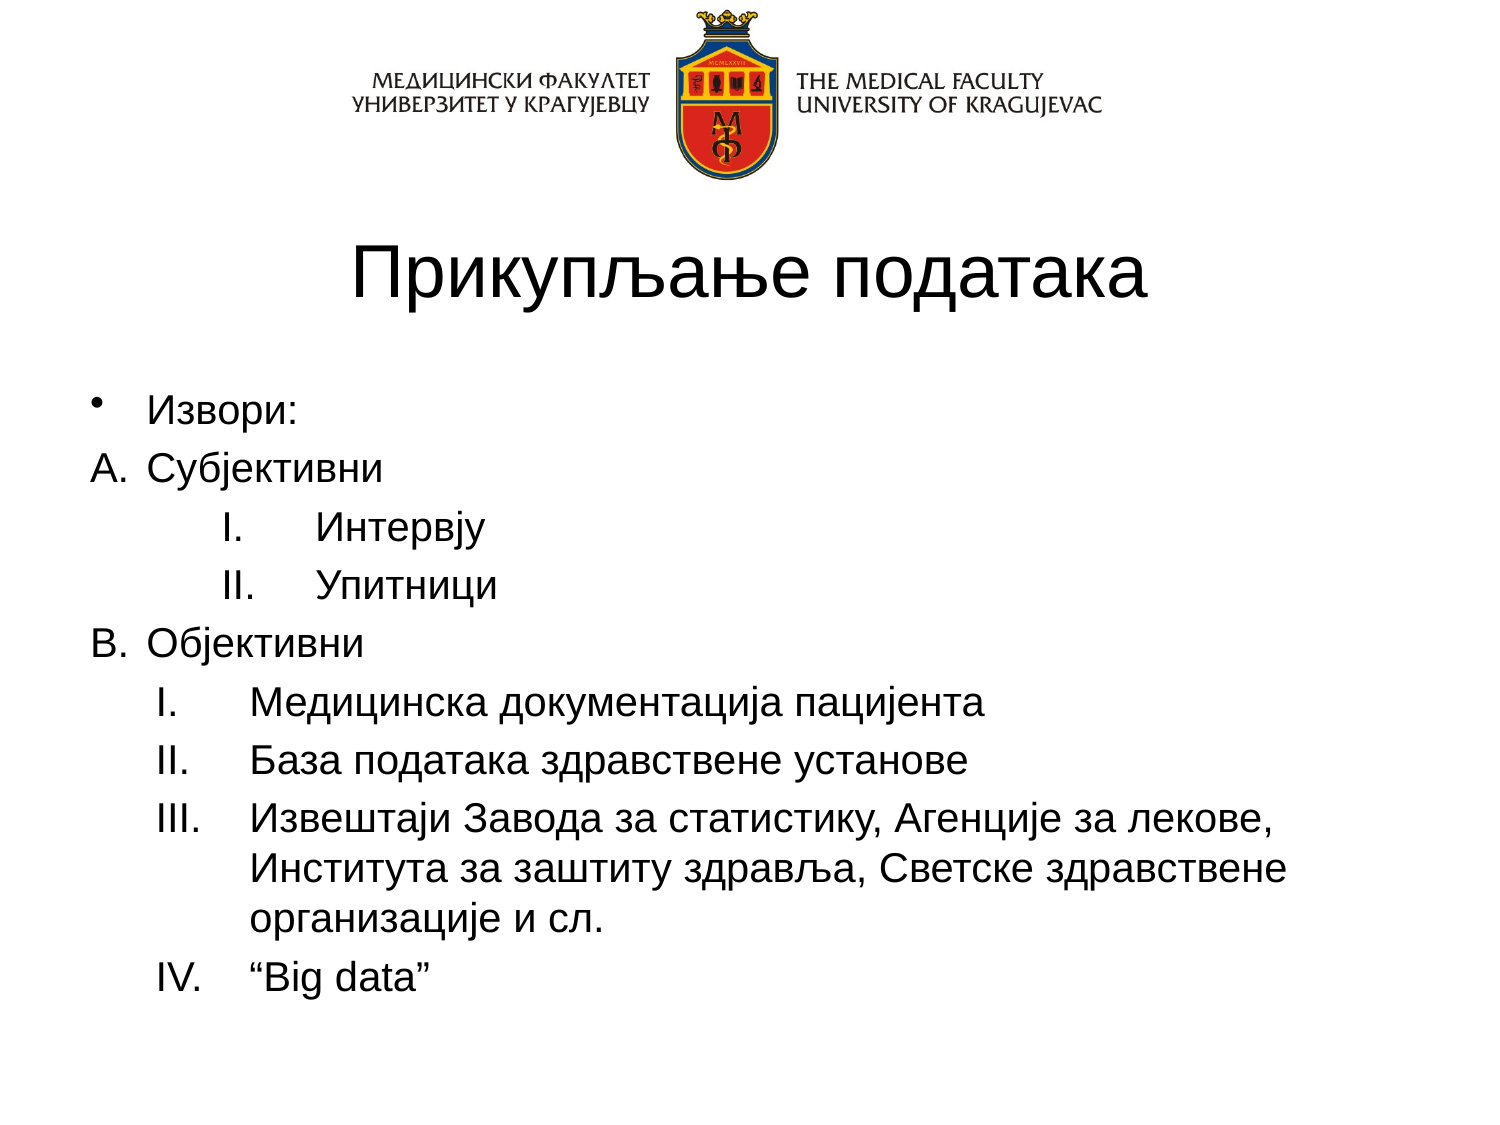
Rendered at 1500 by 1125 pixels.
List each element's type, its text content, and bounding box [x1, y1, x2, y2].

title Прикупљање података [74, 173, 1426, 362]
list Извори: Субјективни Интервју Упитници Објективни Медицинска документација пацијента База података здравствене установе Извештаји Завода за статистику, Агенције за лекове, Института за заштиту здравља, Светске здравствене организације и сл. “Big data” [74, 374, 1426, 1118]
picture [328, 0, 1125, 173]
